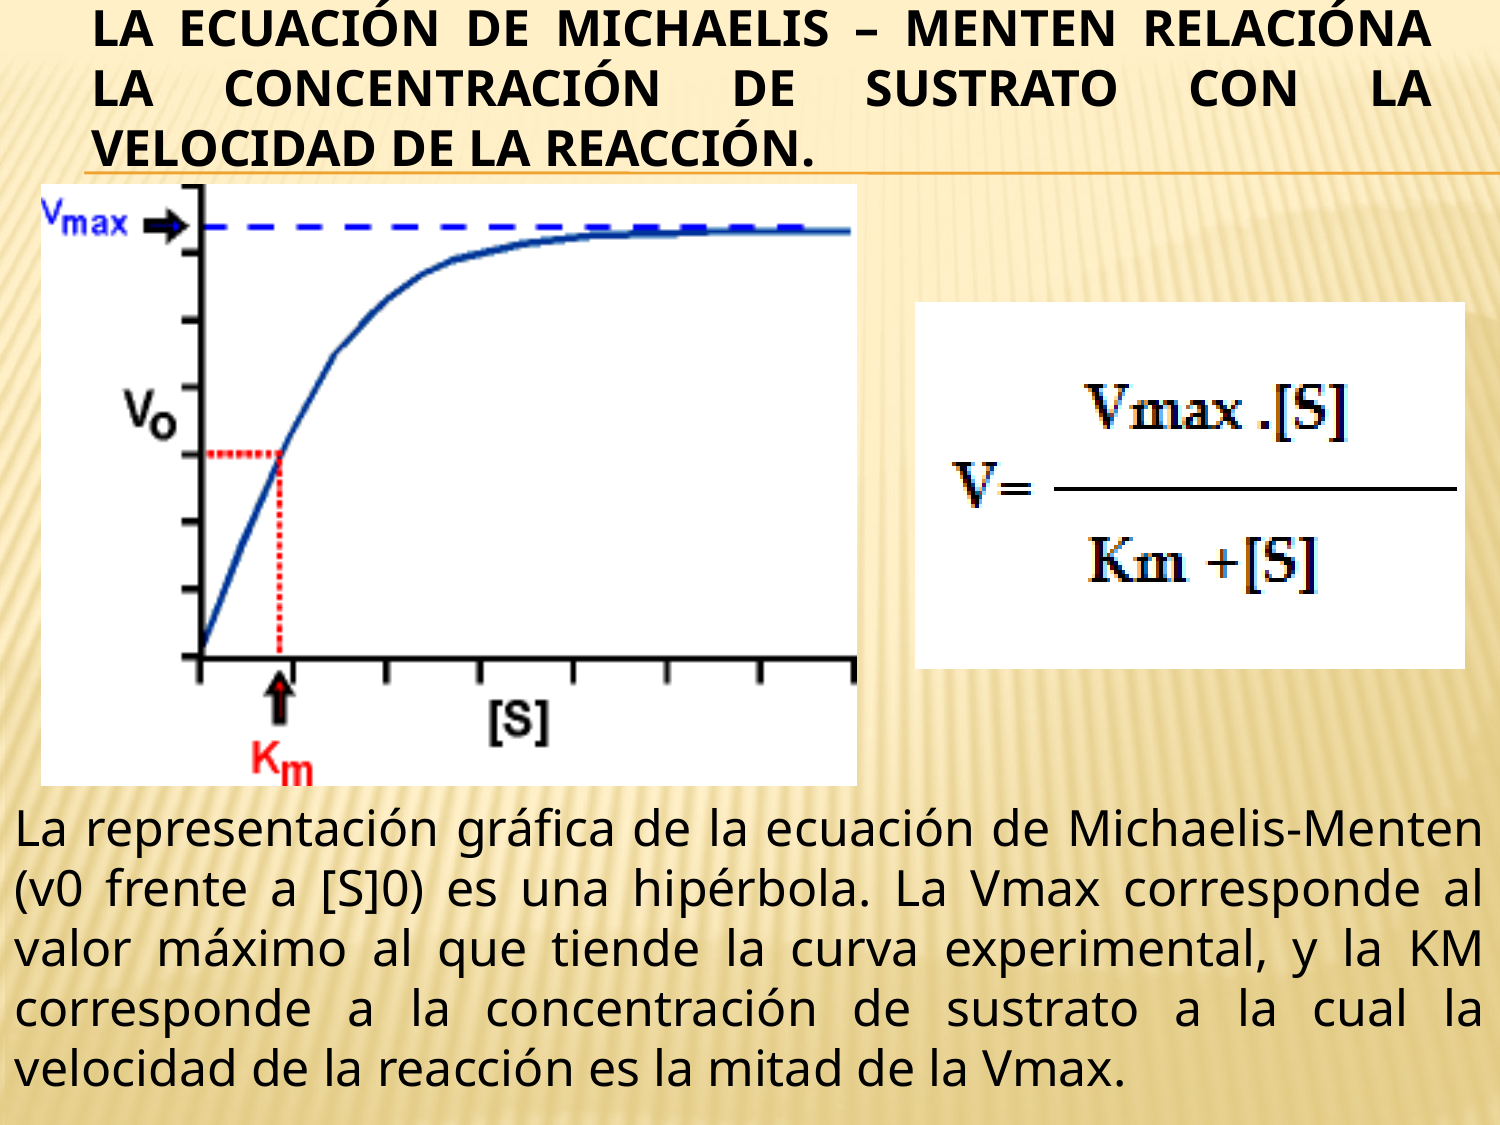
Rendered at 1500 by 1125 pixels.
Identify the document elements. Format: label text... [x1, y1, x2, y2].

title La ecuación de Michaelis – Menten relacióna la concentración de sustrato con la velocidad de la reacción. [76, 0, 1447, 173]
picture [914, 302, 1465, 670]
text_box La representación gráfica de la ecuación de Michaelis-Menten (v0 frente a [S]0) es una hipérbola. La Vmax corresponde al valor máximo al que tiende la curva experimental, y la KM corresponde a la concentración de sustrato a la cual la velocidad de la reacción es la mitad de la Vmax. [0, 789, 1500, 1125]
picture [40, 184, 857, 786]
